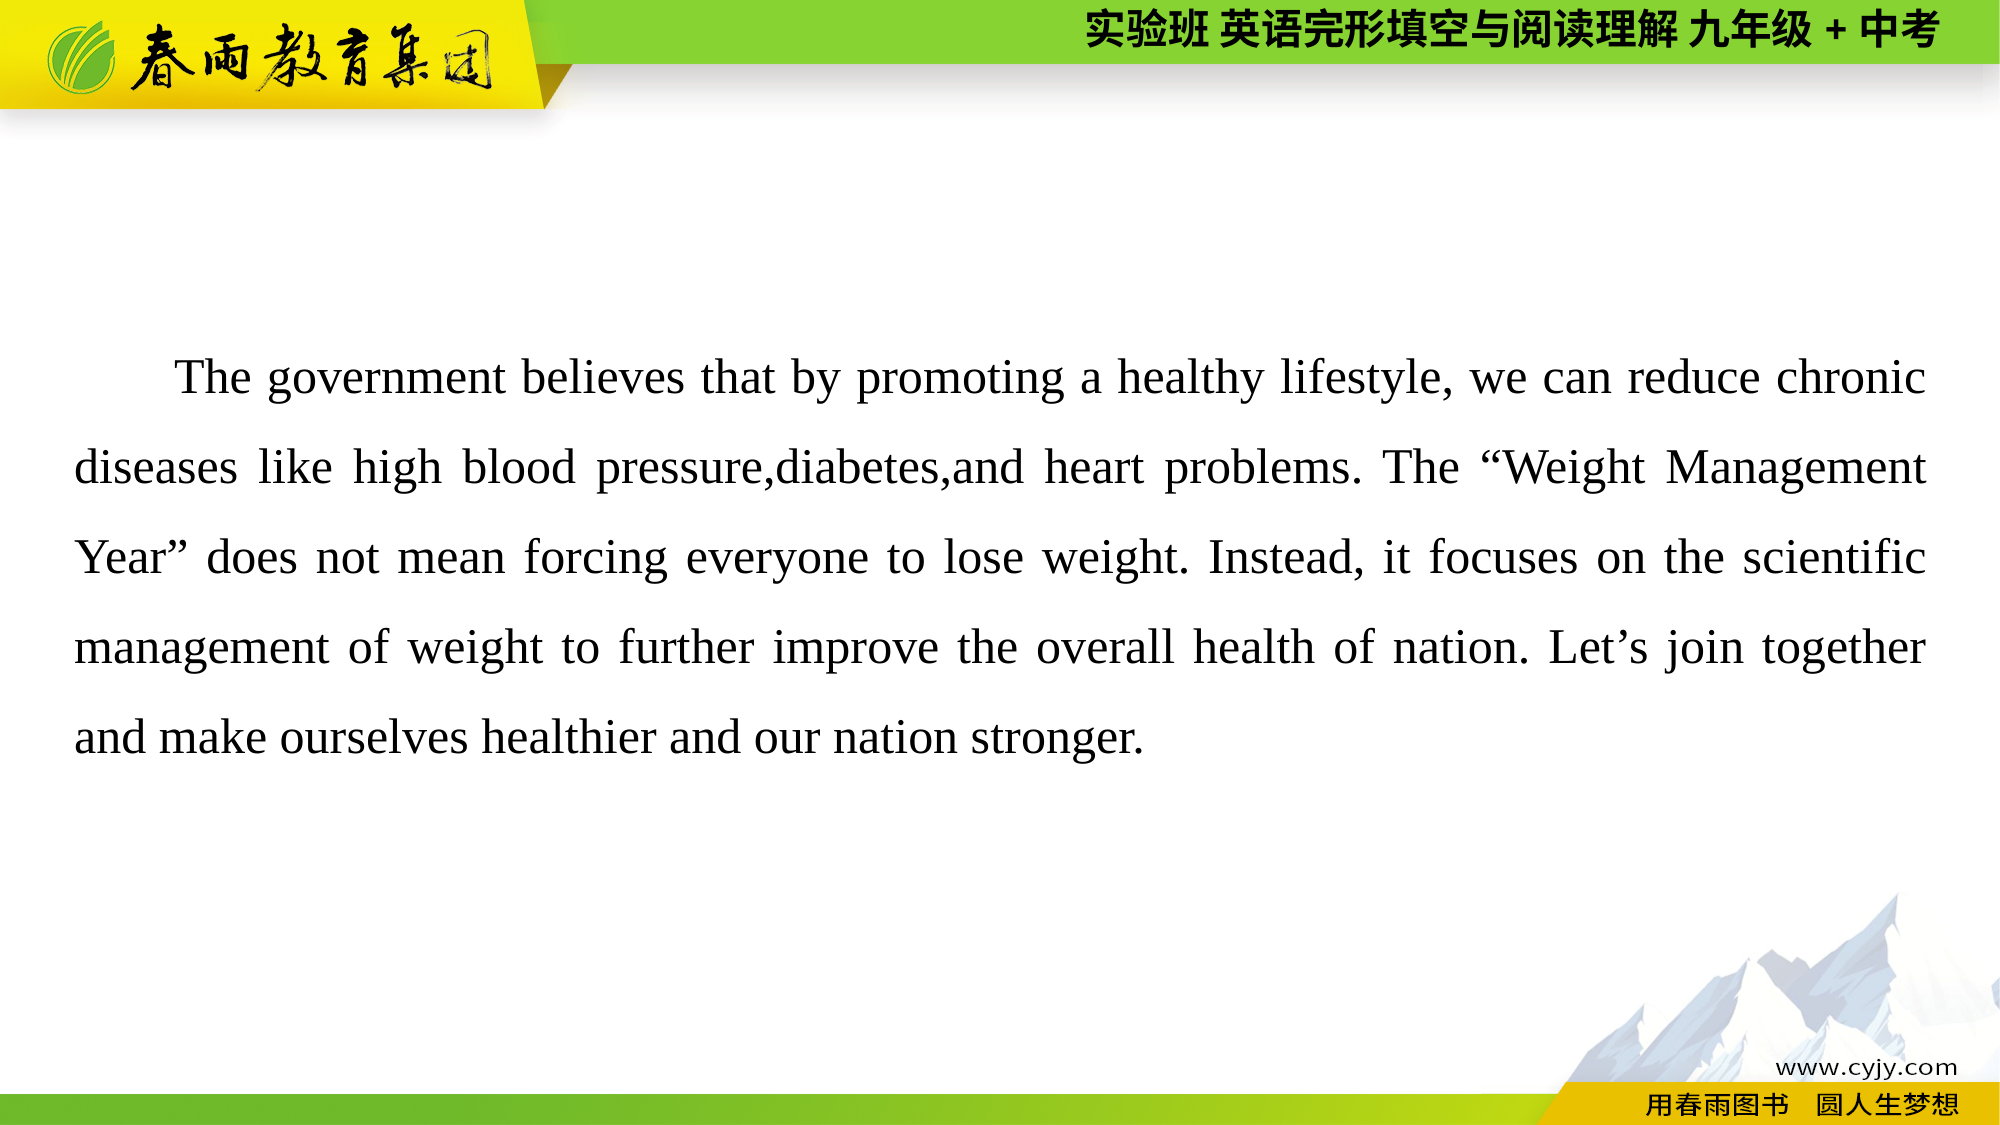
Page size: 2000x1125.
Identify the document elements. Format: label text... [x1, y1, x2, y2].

picture [0, 0, 2000, 1125]
list The government believes that by promoting a healthy lifestyle, we can reduce chronic diseases like high blood pressure,diabetes,and heart problems. The “Weight Management Year” does not mean forcing everyone to lose weight. Instead, it focuses on the scientific management of weight to further improve the overall health of nation. Let’s join together and make ourselves healthier and our nation stronger. [59, 305, 1944, 775]
